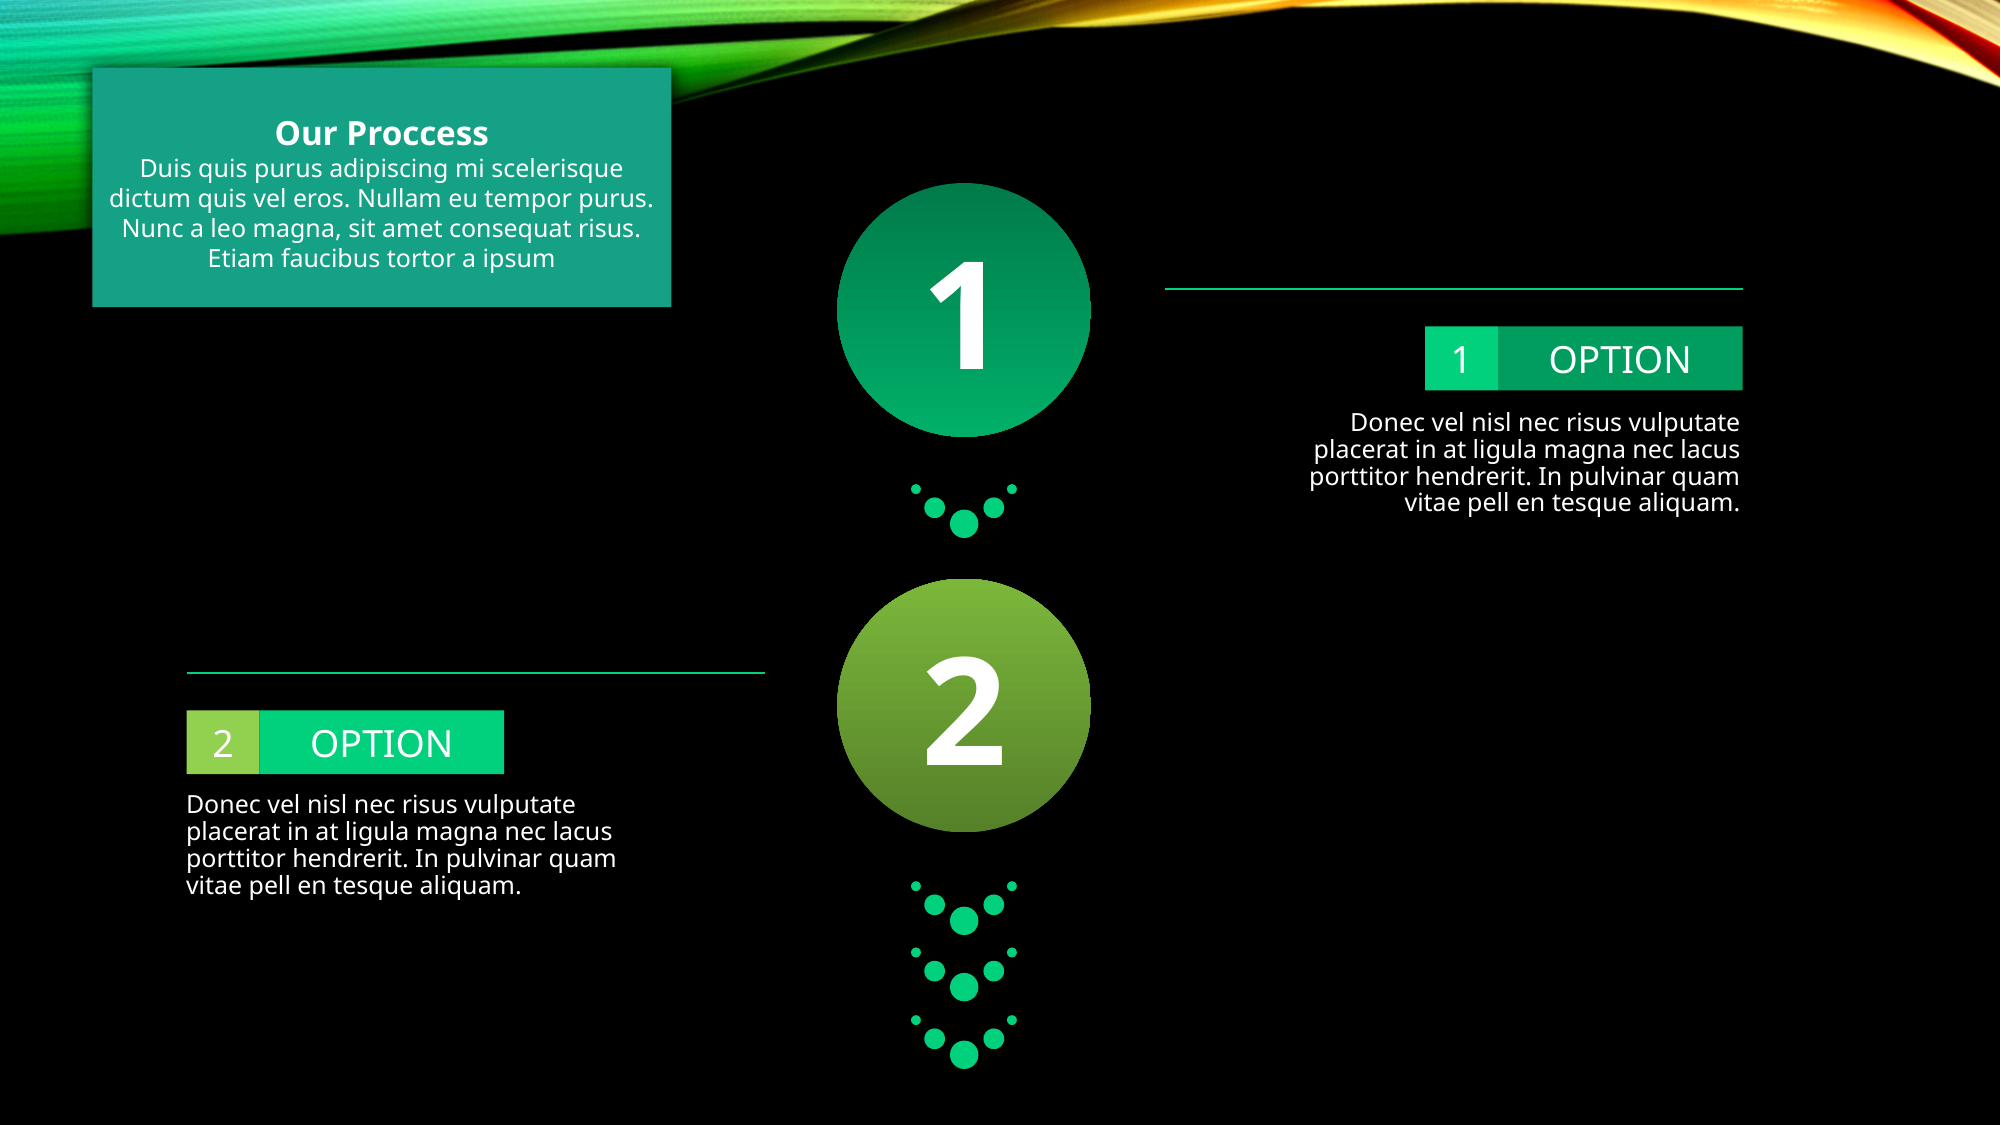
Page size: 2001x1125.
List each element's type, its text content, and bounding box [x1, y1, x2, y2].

text_box Our Proccess Duis quis purus adipiscing mi scelerisque dictum quis vel eros. Nullam eu tempor purus. Nunc a leo magna, sit amet consequat risus. Etiam faucibus tortor a ipsum [92, 67, 672, 308]
text_box 2 [836, 577, 1093, 834]
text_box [910, 881, 1018, 936]
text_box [186, 710, 505, 775]
text_box Donec vel nisl nec risus vulputate placerat in at ligula magna nec lacus porttitor hendrerit. In pulvinar quam vitae pell en tesque aliquam. [1285, 402, 1756, 553]
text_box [910, 1014, 1018, 1070]
picture [0, 0, 2000, 237]
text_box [910, 947, 1018, 1002]
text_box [1424, 326, 1743, 391]
text_box 1 [836, 181, 1093, 438]
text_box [910, 483, 1018, 539]
text_box Donec vel nisl nec risus vulputate placerat in at ligula magna nec lacus porttitor hendrerit. In pulvinar quam vitae pell en tesque aliquam. [171, 784, 642, 936]
